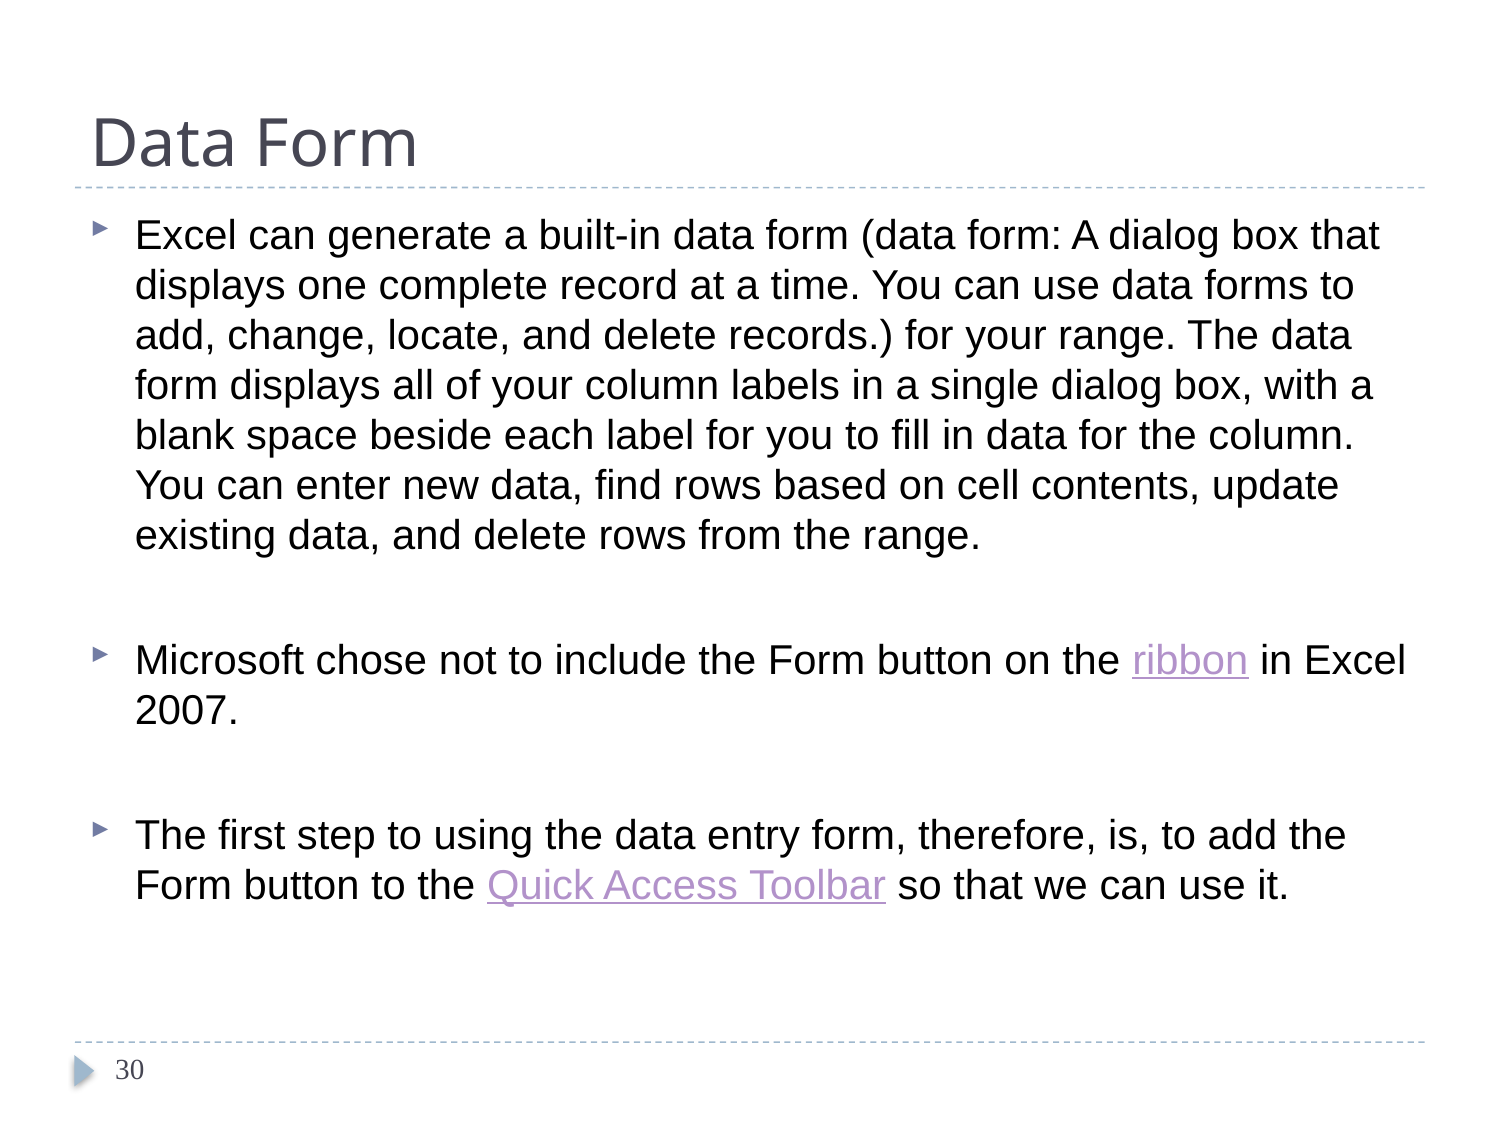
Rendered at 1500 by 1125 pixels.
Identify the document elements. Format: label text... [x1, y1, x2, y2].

title Data Form [74, 24, 1426, 188]
list Excel can generate a built-in data form (data form: A dialog box that displays one complete record at a time. You can use data forms to add, change, locate, and delete records.) for your range. The data form displays all of your column labels in a single dialog box, with a blank space beside each label for you to fill in data for the column. You can enter new data, find rows based on cell contents, update existing data, and delete rows from the range. Microsoft chose not to include the Form button on the ribbon in Excel 2007. The first step to using the data entry form, therefore, is, to add the Form button to the Quick Access Toolbar so that we can use it. [74, 199, 1426, 1011]
slide_number 30 [100, 1042, 426, 1103]
